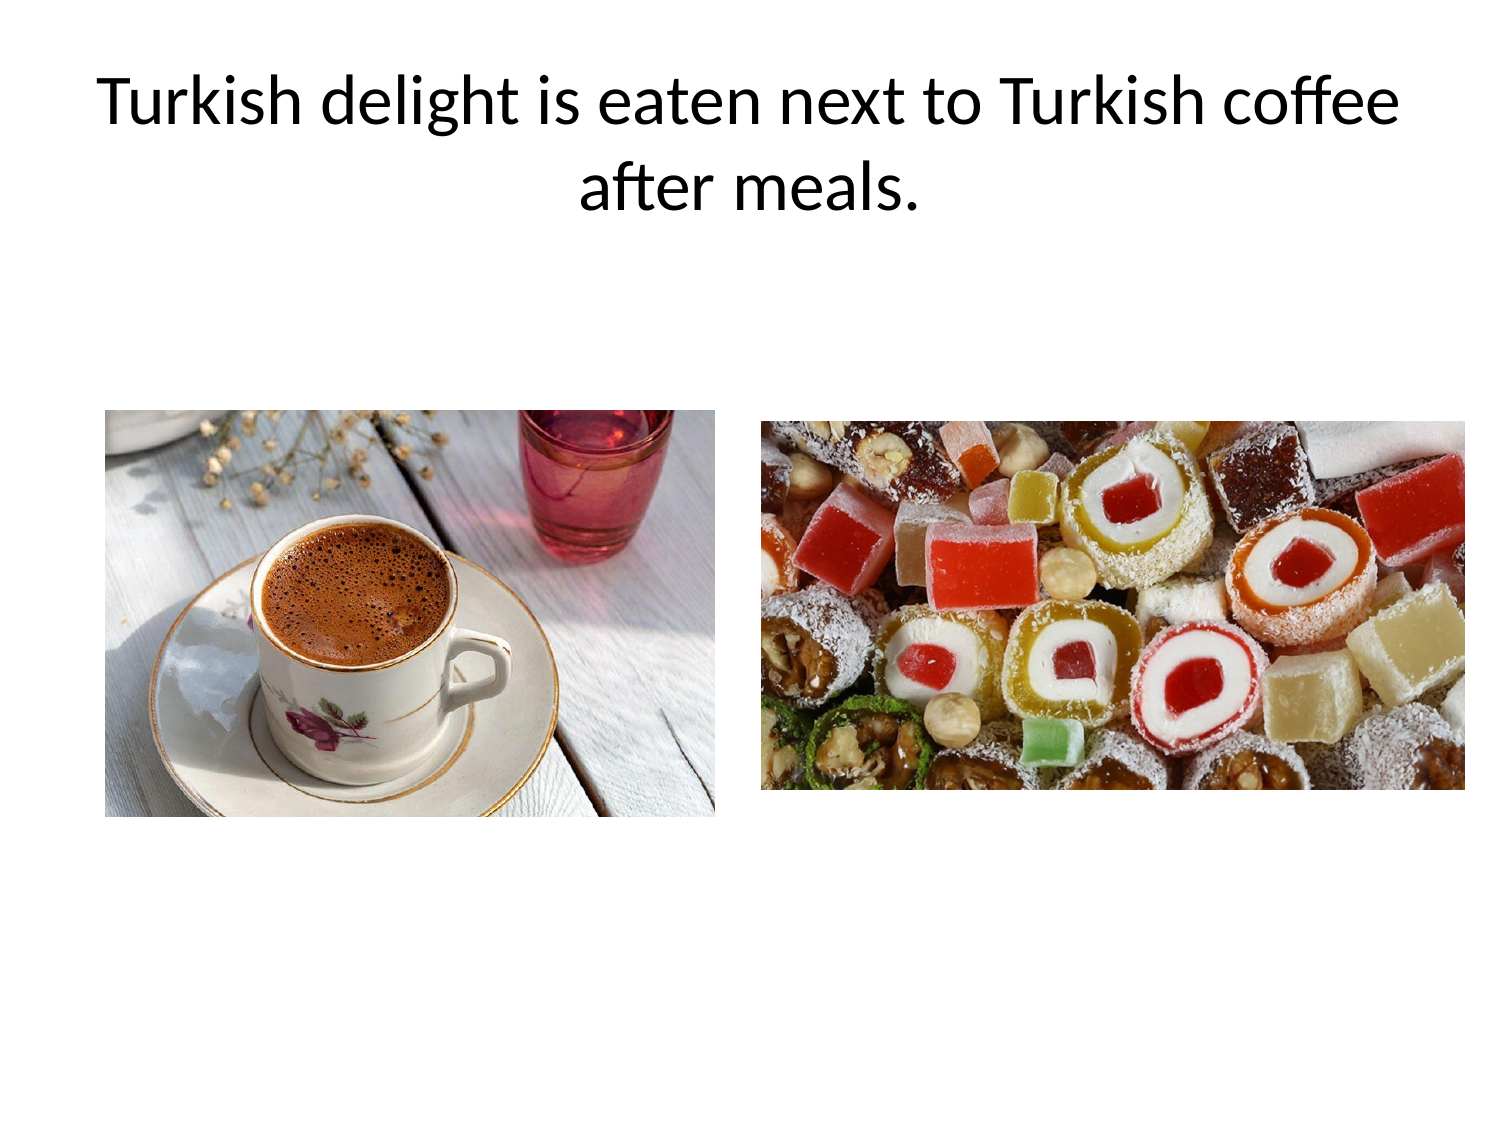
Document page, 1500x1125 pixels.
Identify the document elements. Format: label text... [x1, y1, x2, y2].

picture [105, 409, 716, 817]
title Turkish delight is eaten next to Turkish coffee after meals. [75, 45, 1425, 233]
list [761, 421, 1465, 790]
